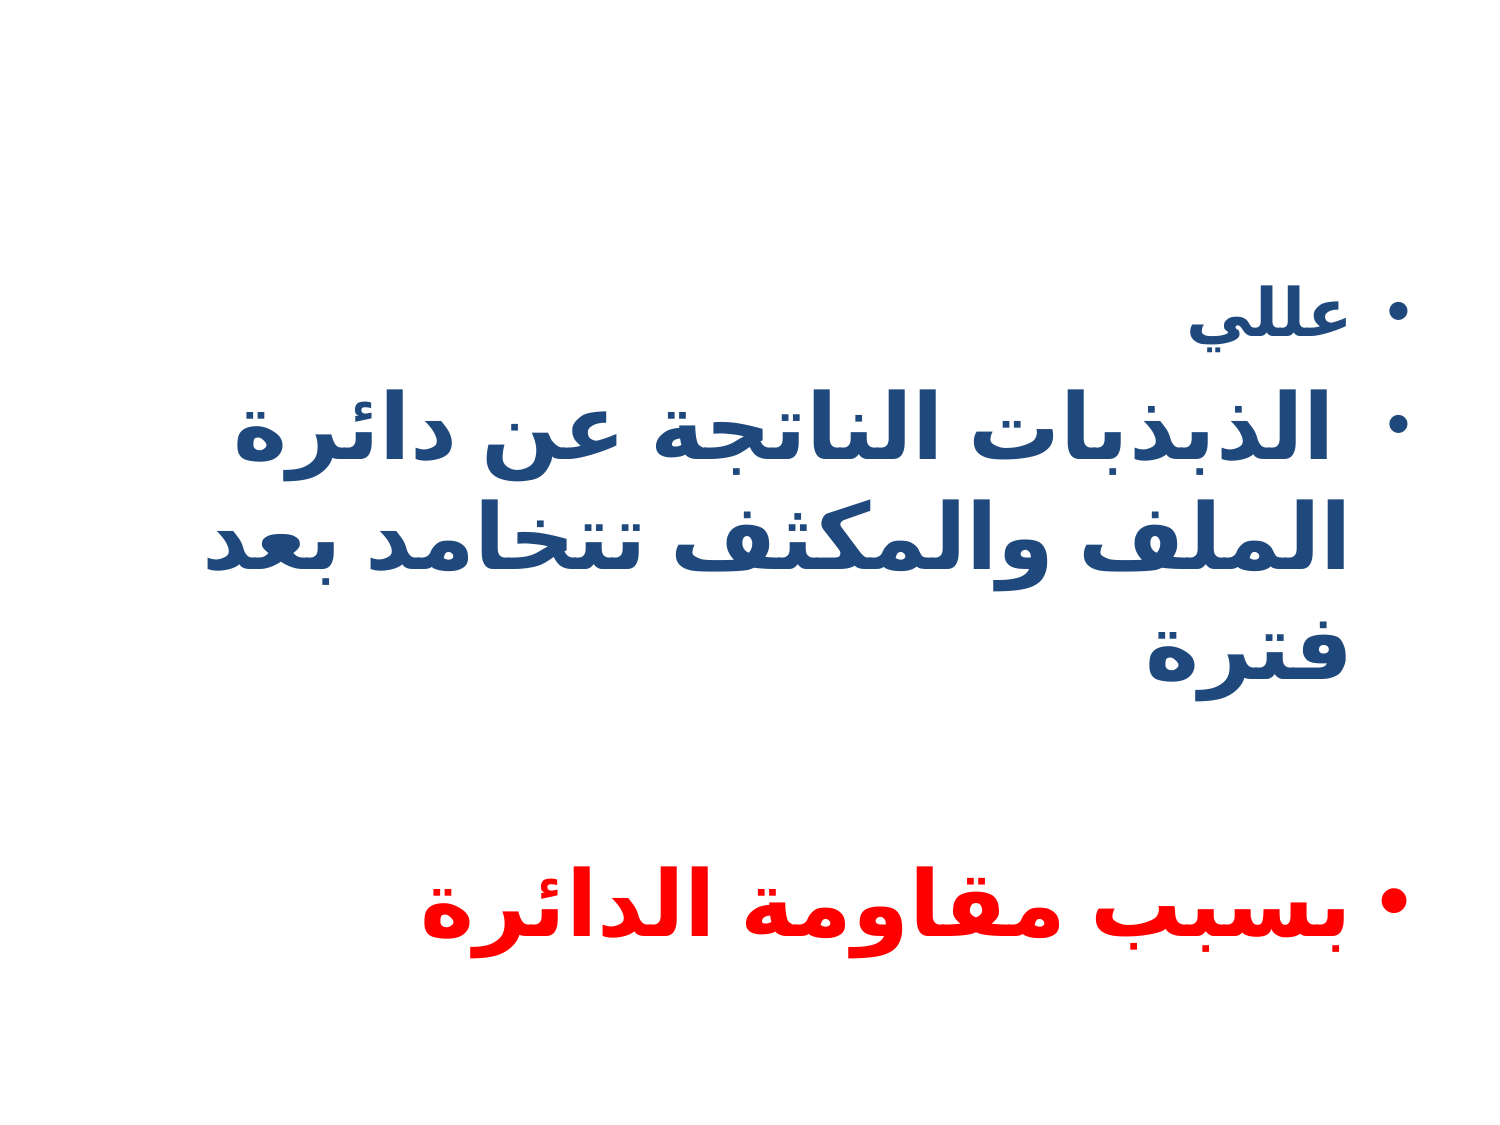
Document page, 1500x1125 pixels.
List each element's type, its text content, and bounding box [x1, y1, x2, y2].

list عللي الذبذبات الناتجة عن دائرة الملف والمكثف تتخامد بعد فترة بسبب مقاومة الدائرة [75, 262, 1425, 1005]
